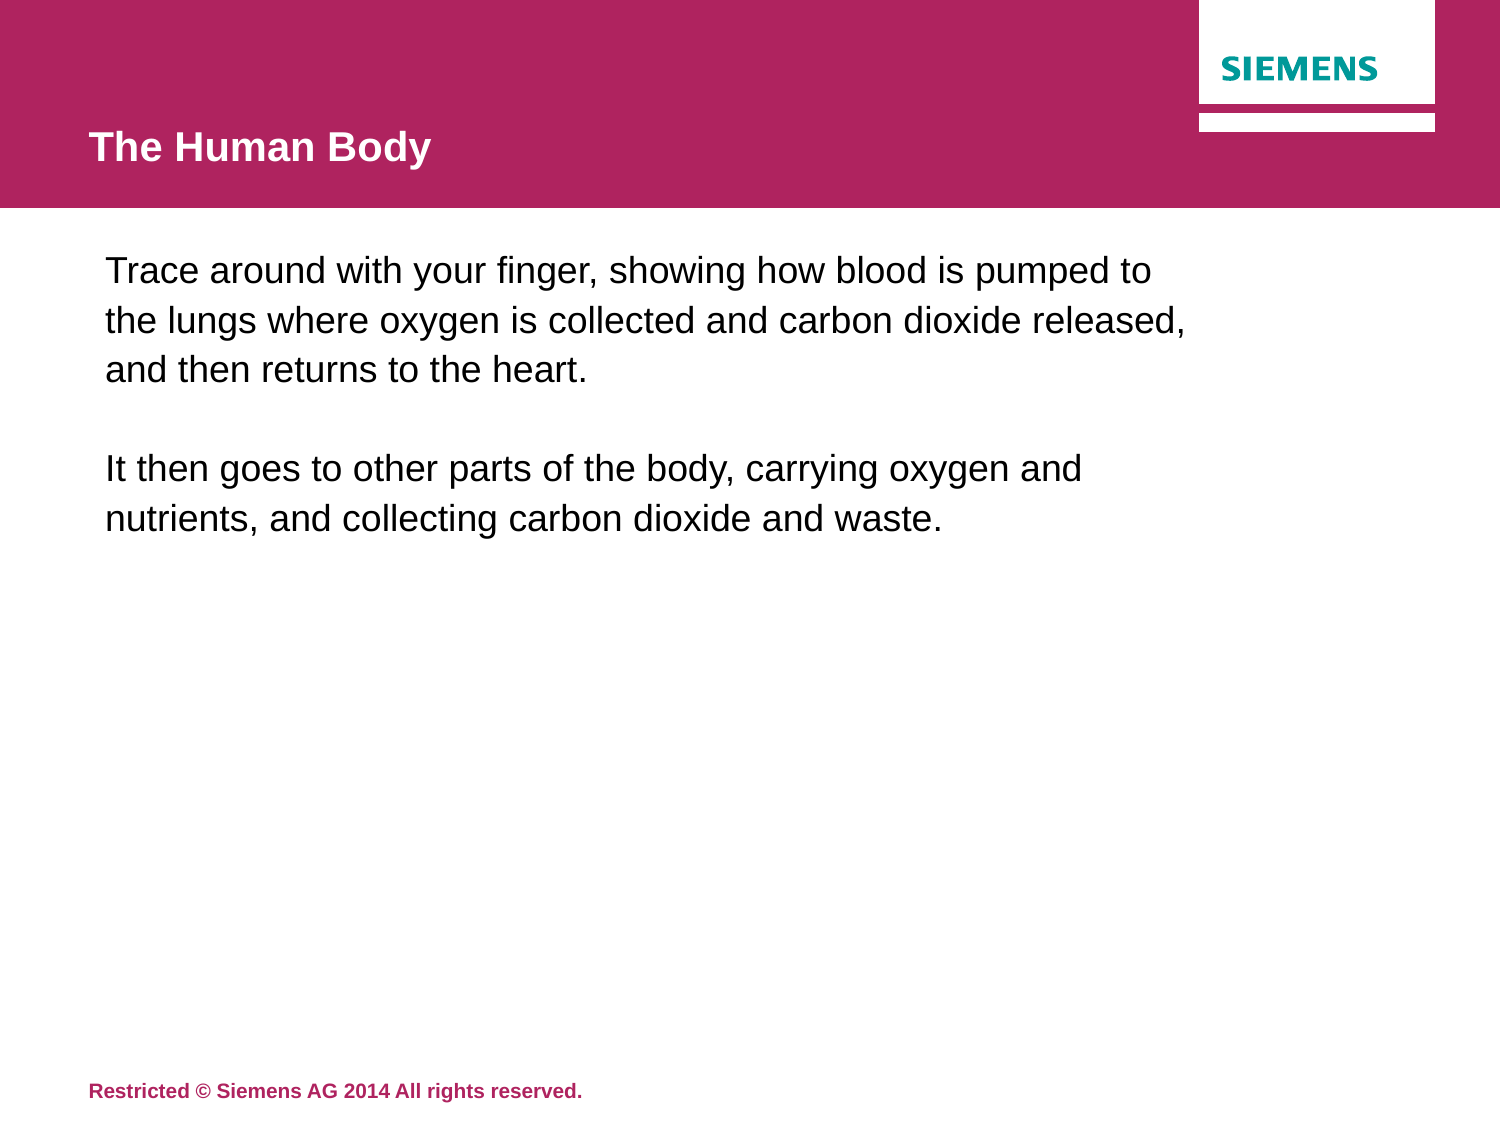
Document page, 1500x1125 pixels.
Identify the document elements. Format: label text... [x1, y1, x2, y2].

title The Human Body [0, 0, 1458, 209]
text_box Trace around with your finger, showing how blood is pumped to the lungs where oxygen is collected and carbon dioxide released, and then returns to the heart. It then goes to other parts of the body, carrying oxygen and nutrients, and collecting carbon dioxide and waste. [105, 241, 1205, 572]
